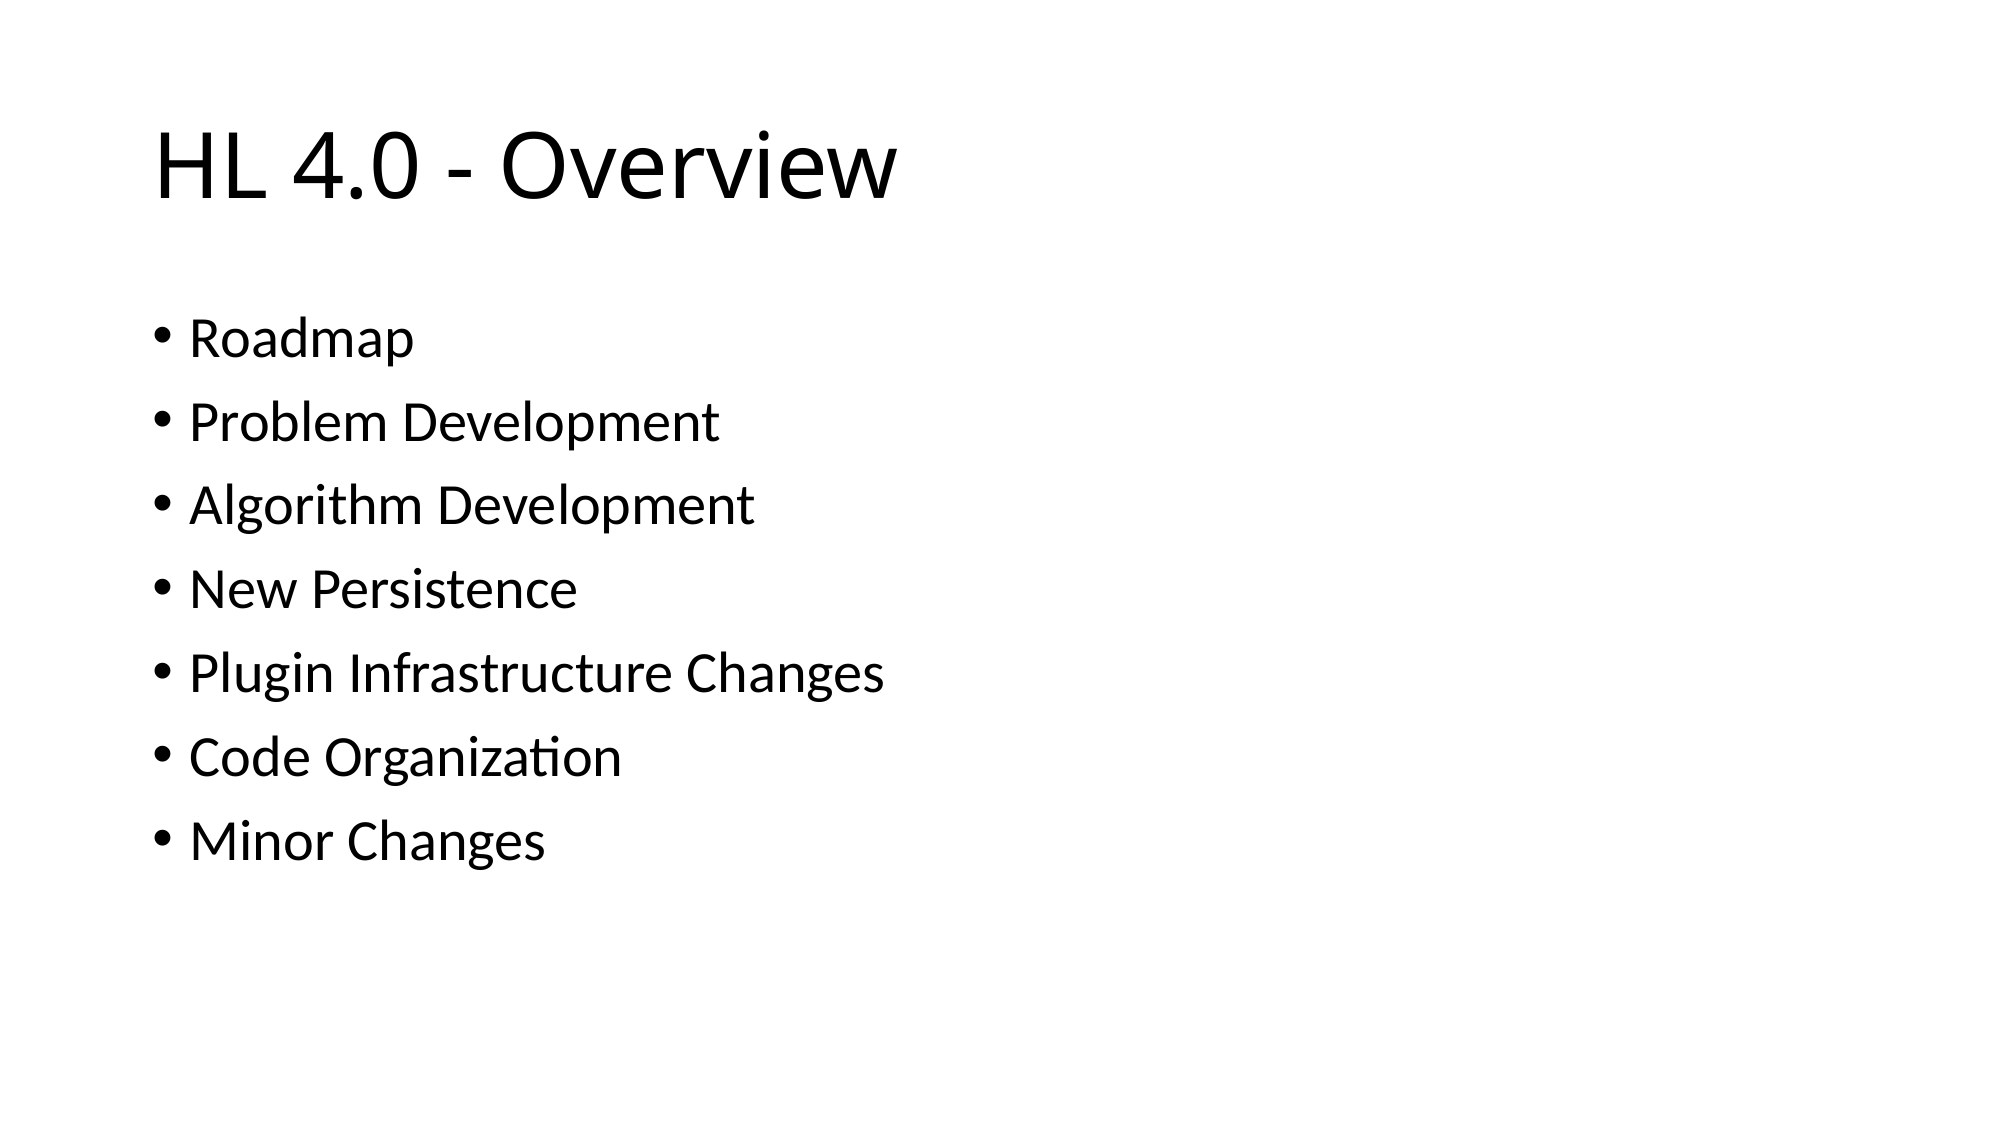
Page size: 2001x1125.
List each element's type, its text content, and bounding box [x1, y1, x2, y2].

list Roadmap Problem Development Algorithm Development New Persistence Plugin Infrastructure Changes Code Organization Minor Changes [137, 299, 1863, 1014]
title HL 4.0 - Overview [137, 59, 1863, 278]
